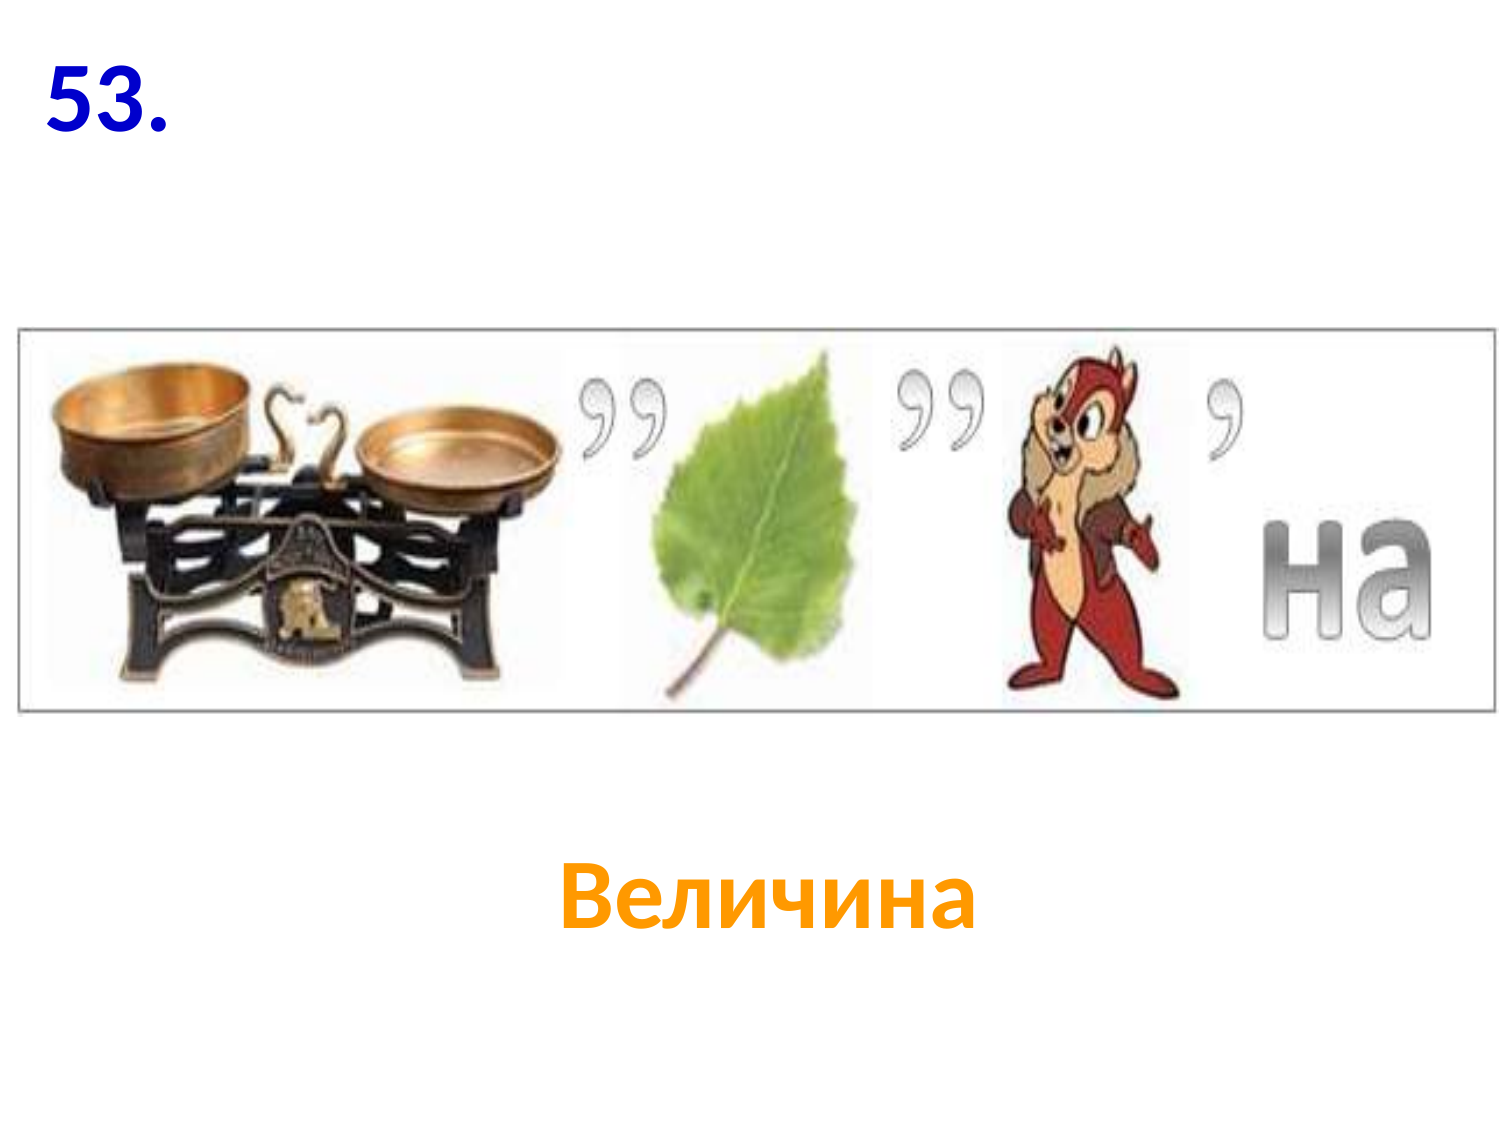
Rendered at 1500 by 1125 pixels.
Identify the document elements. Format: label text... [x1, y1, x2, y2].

picture [15, 325, 1499, 717]
text_box Величина [360, 821, 1178, 1002]
text_box 53. [29, 24, 242, 160]
